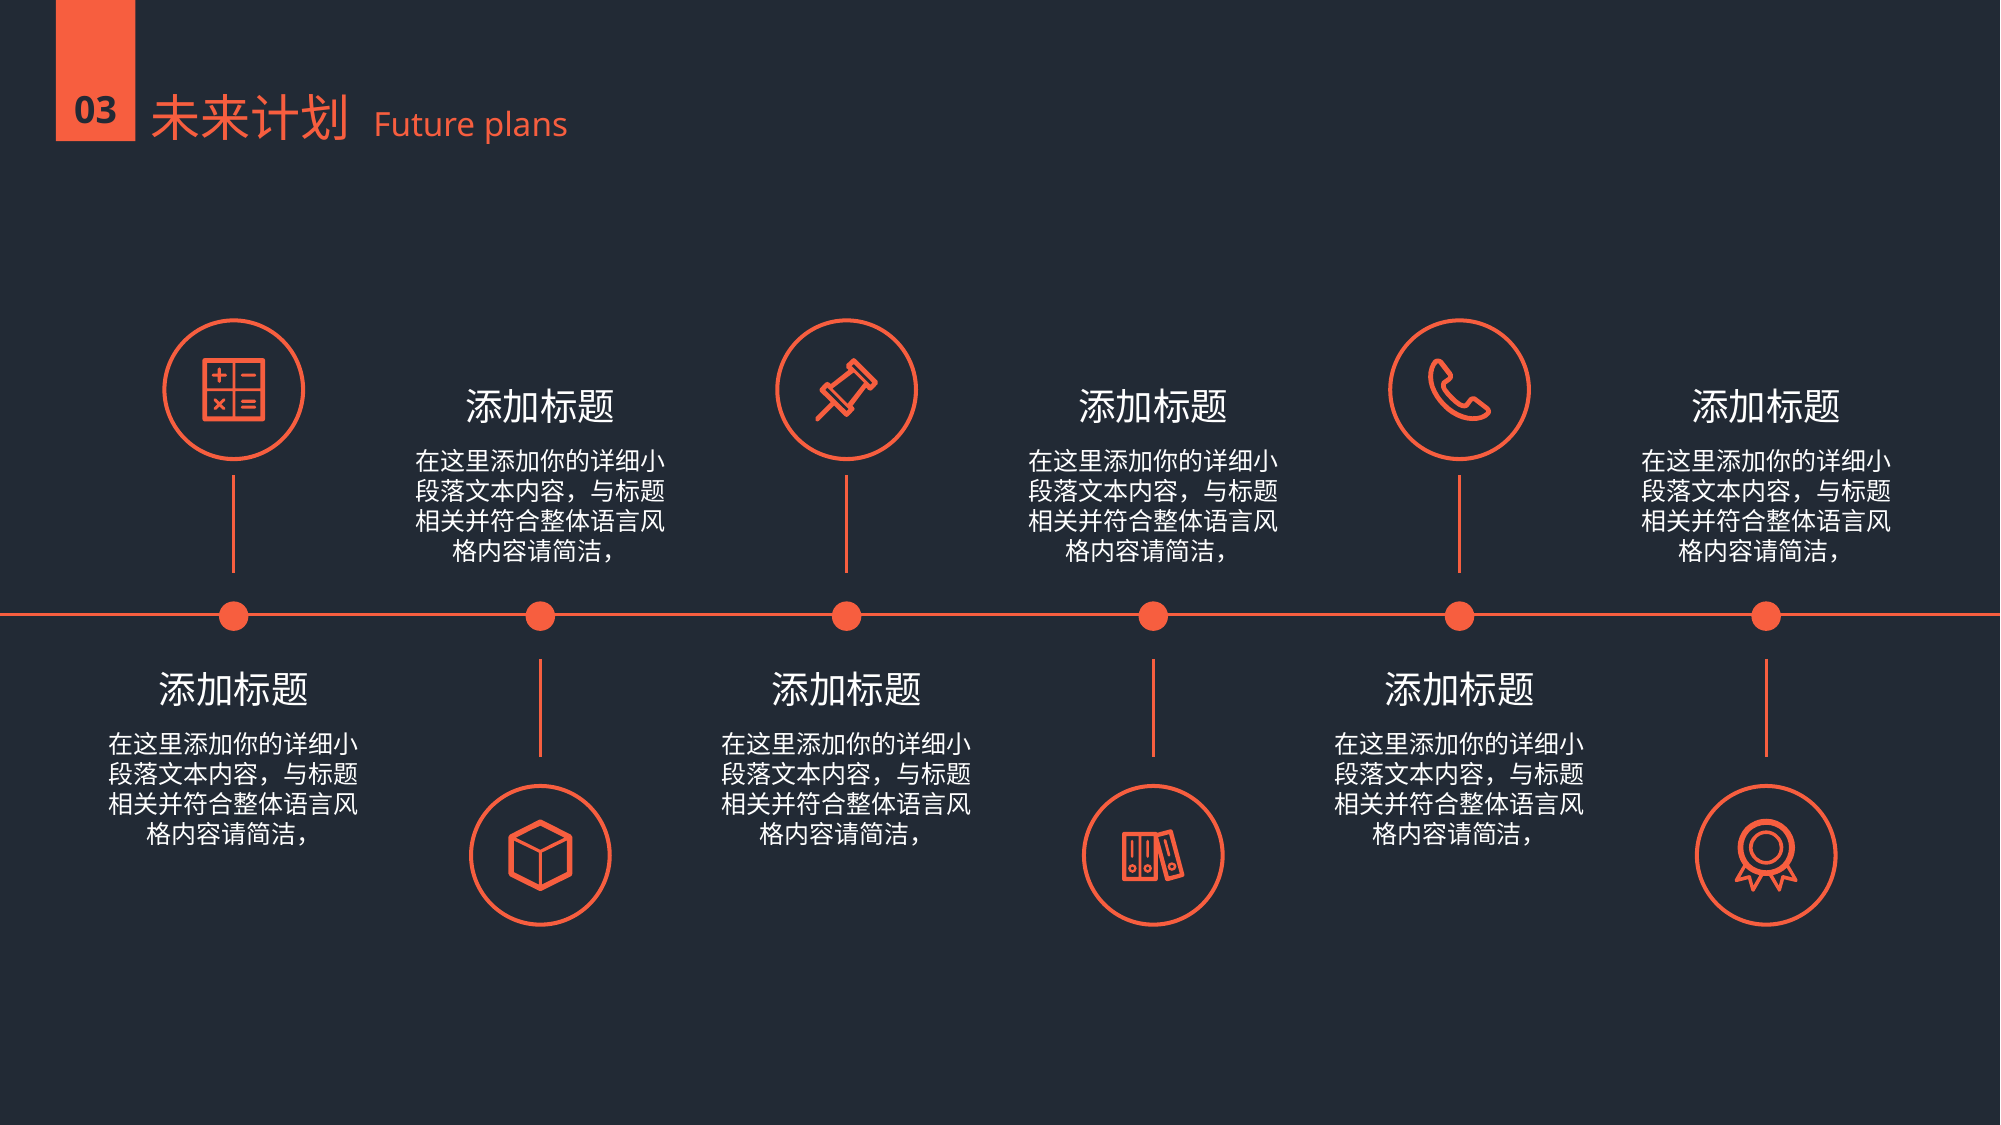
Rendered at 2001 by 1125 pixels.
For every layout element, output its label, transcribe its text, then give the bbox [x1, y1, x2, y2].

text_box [1694, 783, 1838, 927]
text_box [1388, 318, 1531, 462]
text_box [162, 318, 306, 462]
text_box [1443, 615, 1476, 632]
text_box [55, 0, 136, 78]
text_box [1750, 615, 1782, 632]
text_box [1311, 658, 1608, 858]
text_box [85, 658, 383, 858]
text_box [217, 615, 250, 632]
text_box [775, 318, 918, 462]
text_box [1750, 600, 1782, 614]
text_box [1081, 783, 1225, 927]
text_box [1137, 615, 1170, 632]
text_box 未来计划 Future plans [136, 78, 758, 154]
text_box [831, 600, 863, 614]
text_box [1005, 375, 1302, 575]
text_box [392, 375, 689, 575]
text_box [1617, 375, 1915, 575]
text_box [698, 658, 995, 858]
text_box [1137, 600, 1169, 614]
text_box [468, 783, 612, 927]
text_box [218, 600, 250, 614]
text_box [830, 615, 863, 632]
text_box [1444, 600, 1476, 614]
text_box [524, 600, 556, 614]
text_box [0, 81, 136, 181]
text_box 03 [47, 78, 145, 139]
text_box [524, 615, 557, 632]
